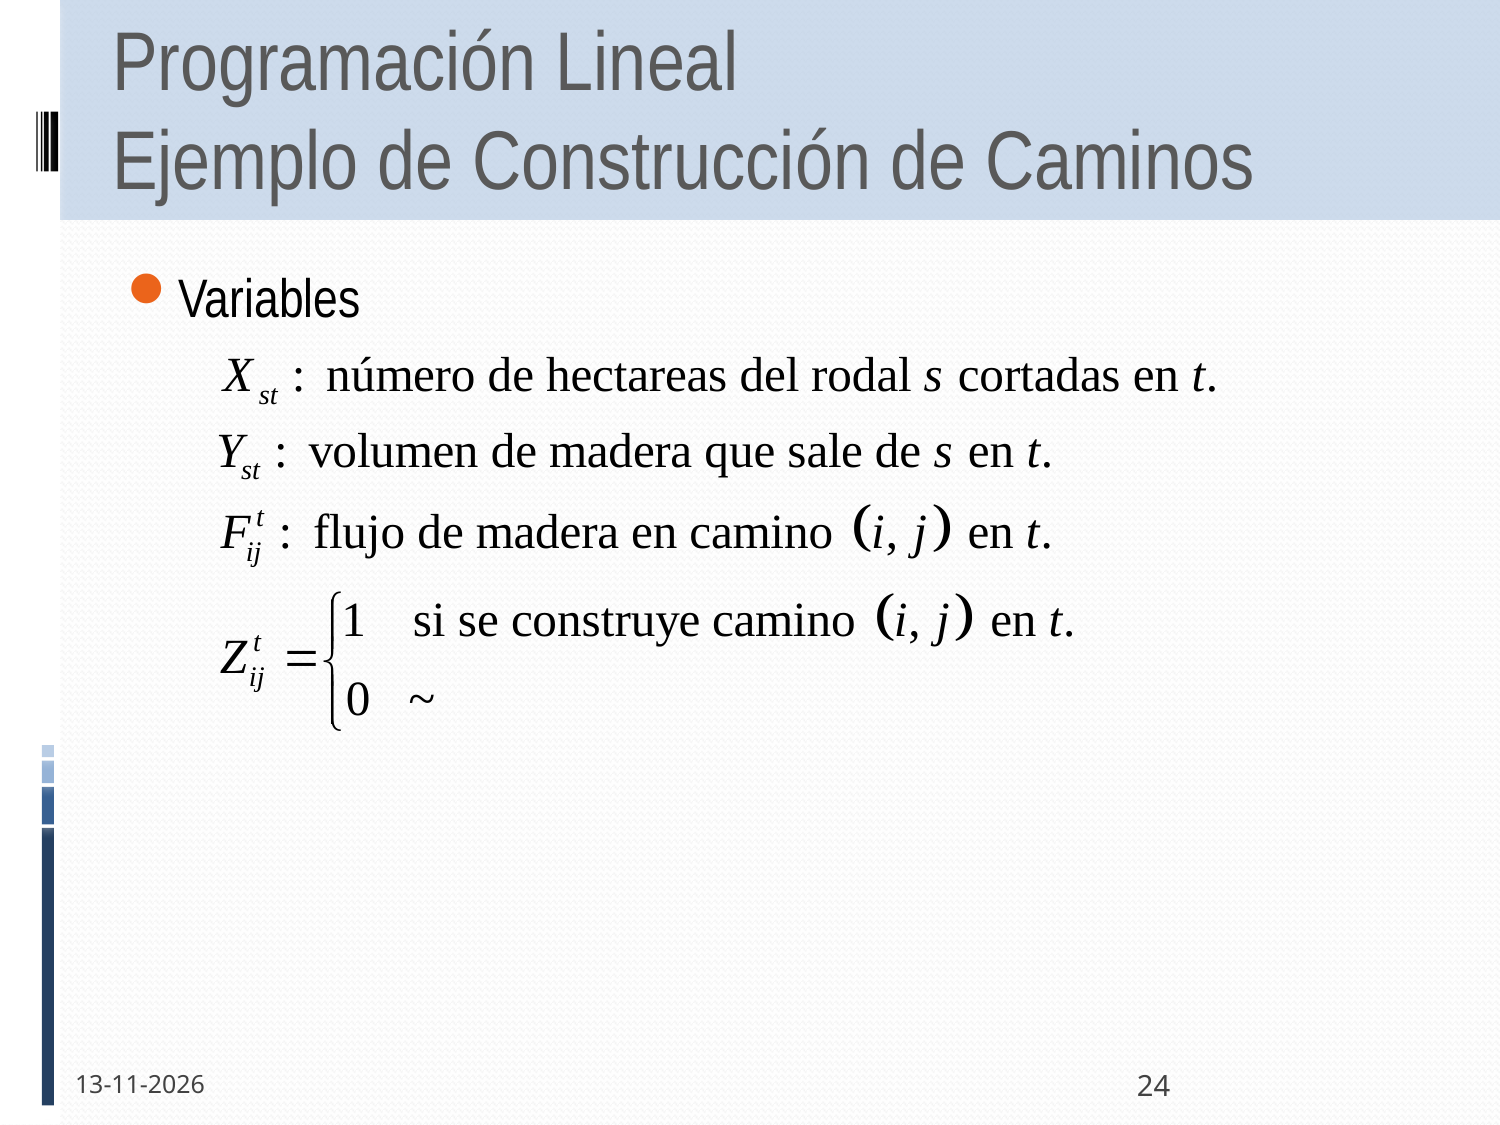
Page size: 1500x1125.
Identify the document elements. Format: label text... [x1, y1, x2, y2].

title Programación Lineal Ejemplo de Construcción de Caminos [111, 18, 1436, 207]
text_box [211, 341, 1224, 744]
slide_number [75, 1042, 243, 1103]
list Variables [111, 255, 1436, 1038]
slide_number 24 [1045, 1046, 1171, 1107]
table_header P(N<X) [205, 343, 1229, 755]
